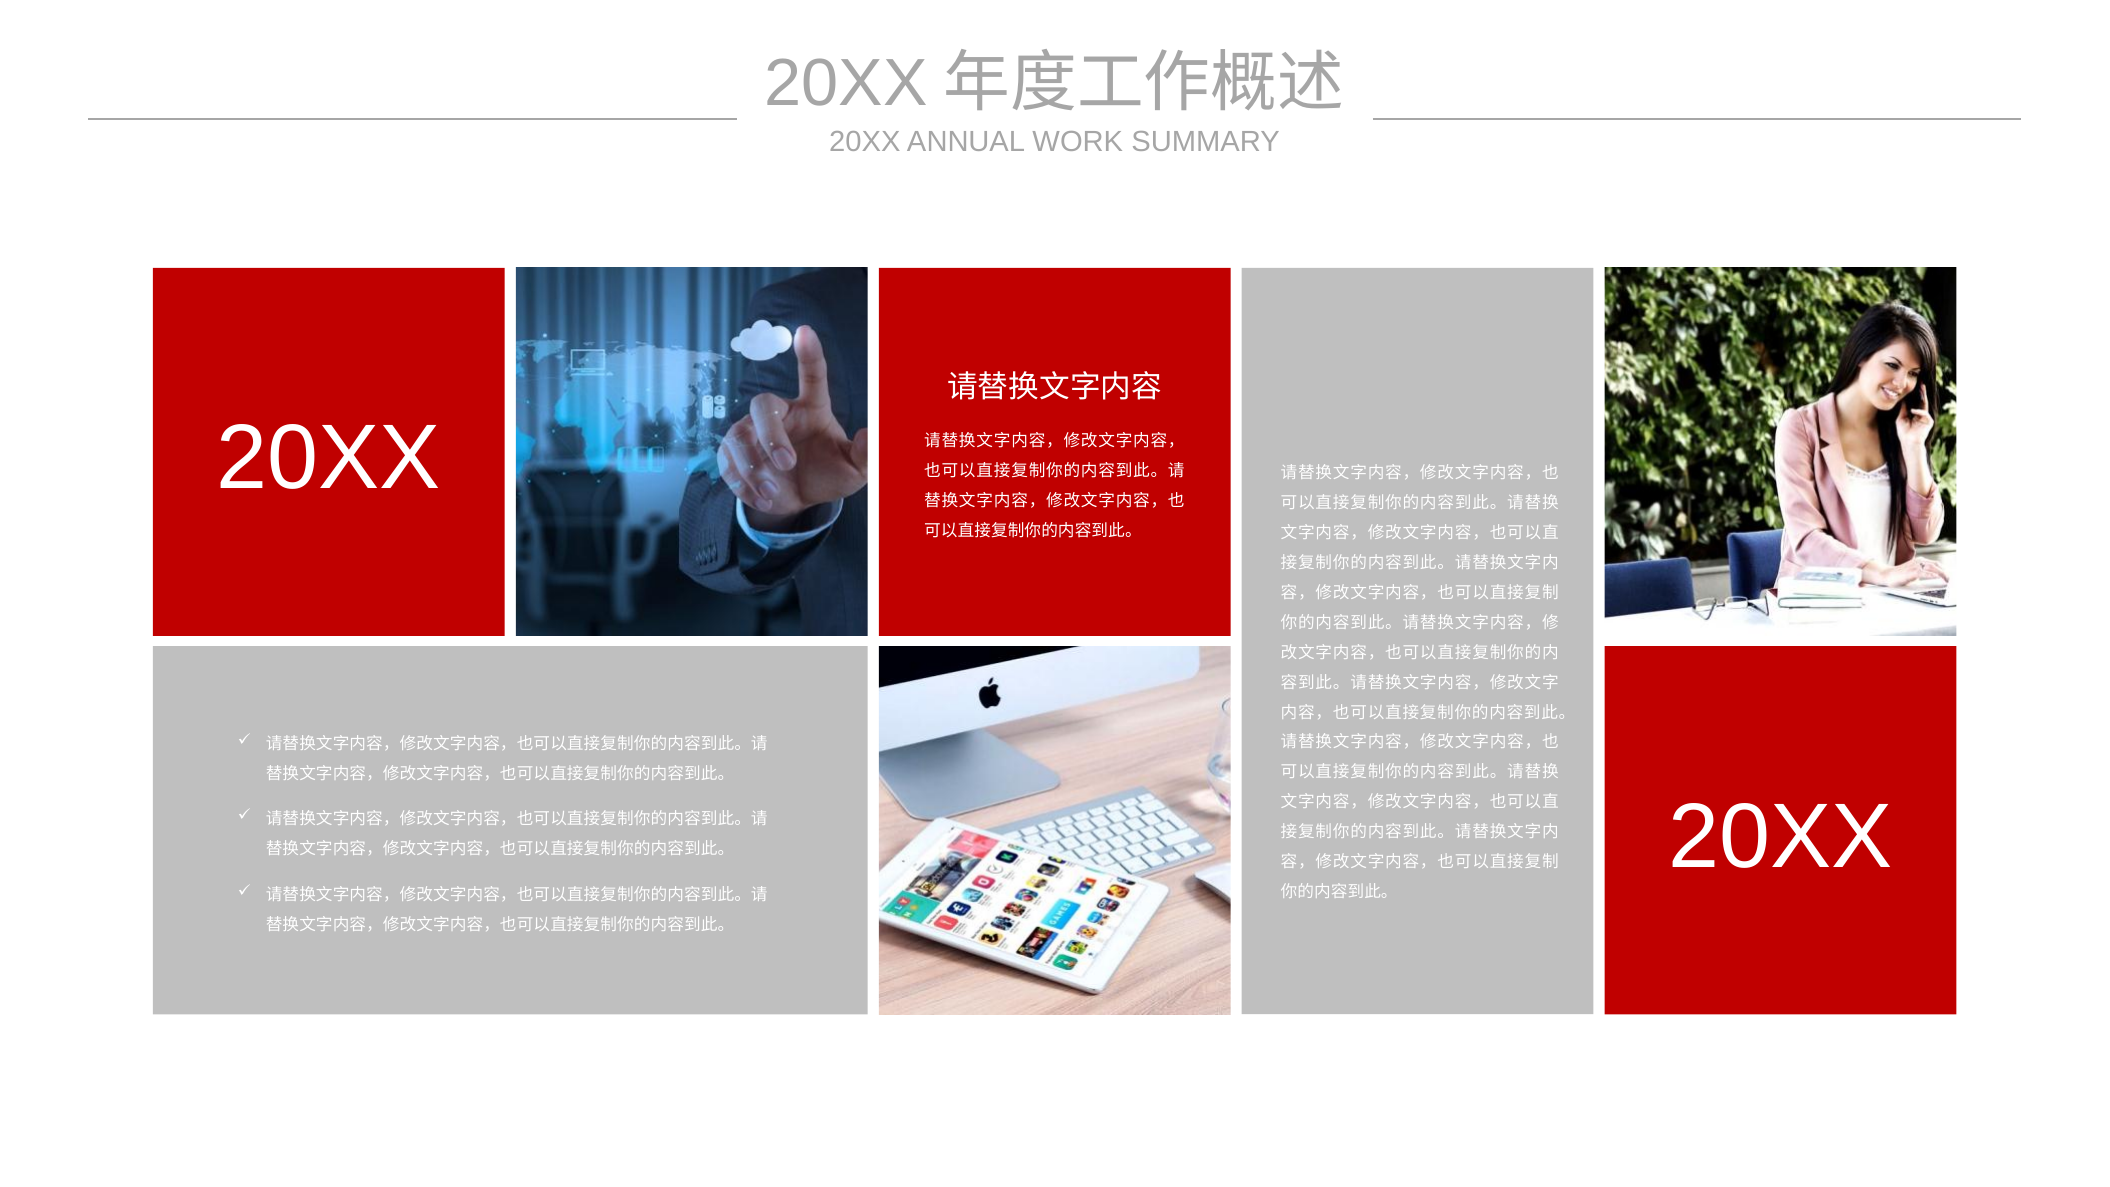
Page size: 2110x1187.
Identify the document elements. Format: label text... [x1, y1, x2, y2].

text_box 20XX [152, 267, 506, 637]
text_box 20XX年度工作概述 [730, 38, 1379, 119]
text_box 请替换文字内容 [924, 366, 1186, 404]
text_box [878, 267, 1232, 637]
text_box 20XX [1604, 645, 1957, 1015]
text_box [152, 645, 869, 1015]
text_box [1604, 267, 1957, 637]
text_box [1241, 267, 1594, 1015]
text_box 请替换文字内容，修改文字内容，也可以直接复制你的内容到此。请替换文字内容，修改文字内容，也可以直接复制你的内容到此。请替换文字内容，修改文字内容，也可以直接复制你的内容到此。请替换文字内容，修改文字内容，也可以直接复制你的内容到此。请替换文字内容，修改文字内容，也可以直接复制你的内容到此。请替换文字内容，修改文字内容，也可以直接复制你的内容到此。请替换文字内容，修改文字内容，也可以直接复制你的内容到此。请替换文字内容，修改文字内容，也可以直接复制你的内容到此。 [1280, 451, 1560, 902]
text_box [515, 267, 869, 637]
text_box 20XX ANNUAL WORK SUMMARY [824, 122, 1285, 158]
text_box [878, 645, 1232, 1015]
text_box 请替换文字内容，修改文字内容，也可以直接复制你的内容到此。请替换文字内容，修改文字内容，也可以直接复制你的内容到此。 请替换文字内容，修改文字内容，也可以直接复制你的内容到此。请替换文字内容，修改文字内容，也可以直接复制你的内容到此。 请替换文字内容，修改文字内容，也可以直接复制你的内容到此。请替换文字内容，修改文字内容，也可以直接复制你的内容到此。 [237, 722, 775, 934]
text_box 请替换文字内容，修改文字内容，也可以直接复制你的内容到此。请替换文字内容，修改文字内容，也可以直接复制你的内容到此。 [924, 420, 1186, 541]
